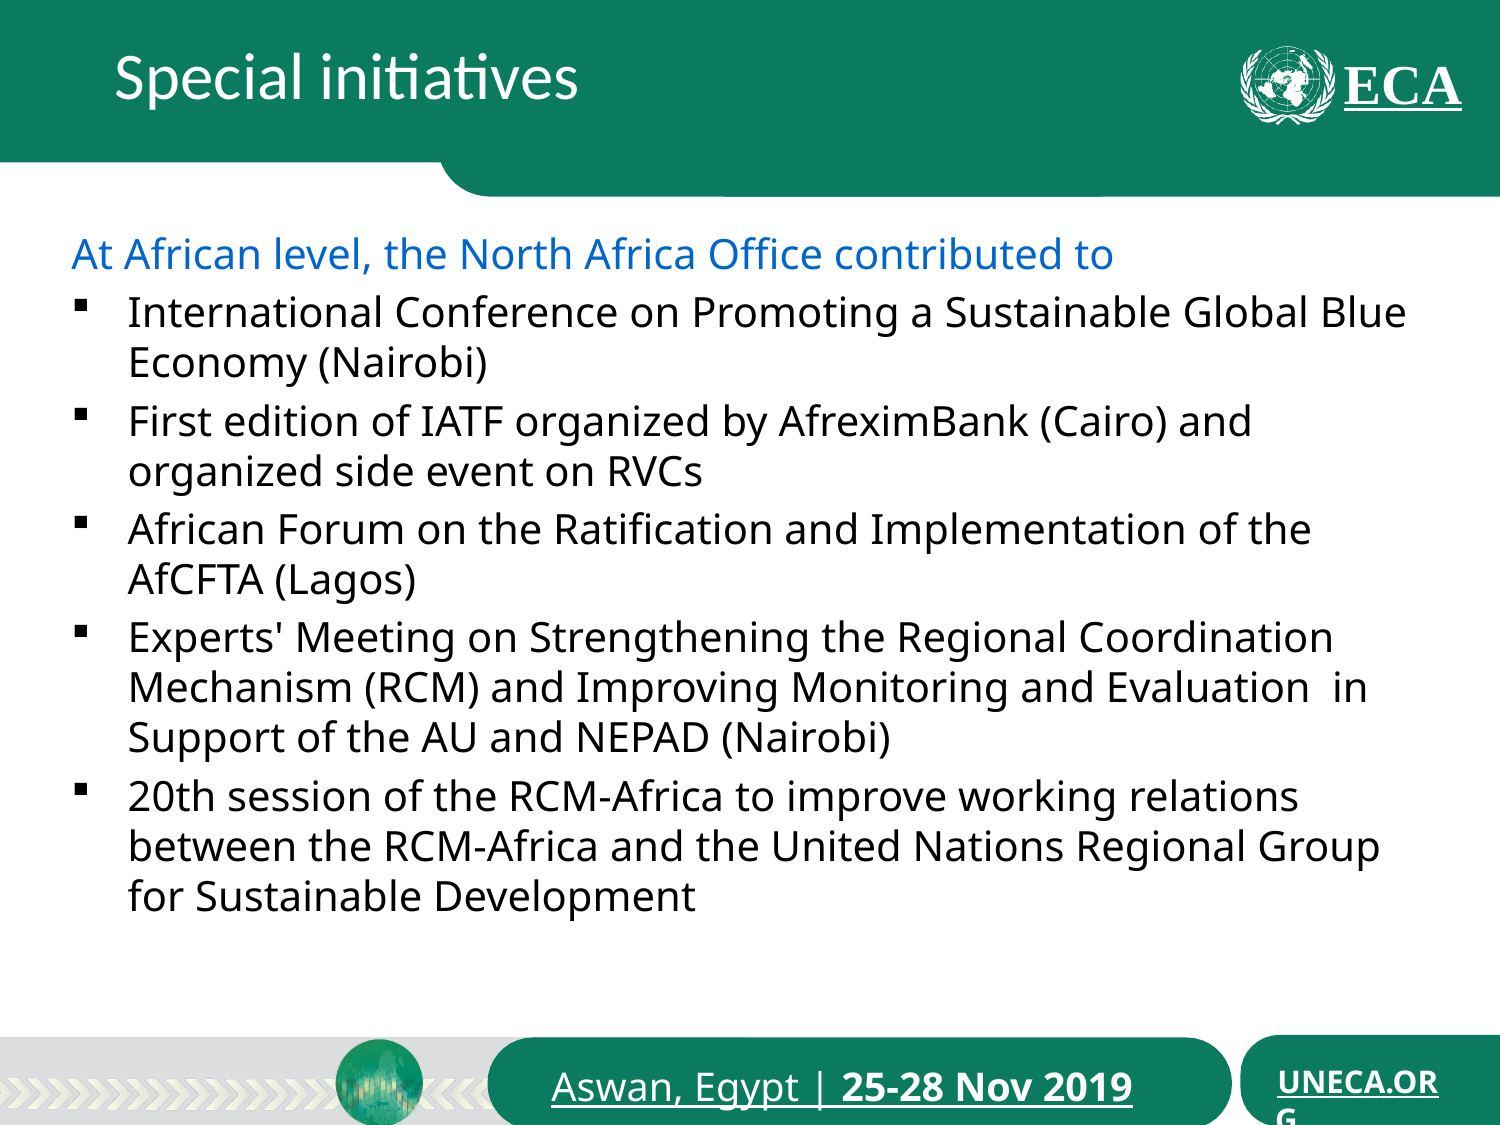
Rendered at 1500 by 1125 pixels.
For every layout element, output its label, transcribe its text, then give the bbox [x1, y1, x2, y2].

list At African level, the North Africa Office contributed to International Conference on Promoting a Sustainable Global Blue Economy (Nairobi) First edition of IATF organized by AfreximBank (Cairo) and organized side event on RVCs African Forum on the Ratification and Implementation of the AfCFTA (Lagos) Experts' Meeting on Strengthening the Regional Coordination Mechanism (RCM) and Improving Monitoring and Evaluation in Support of the AU and NEPAD (Nairobi) 20th session of the RCM-Africa to improve working relations between the RCM-Africa and the United Nations Regional Group for Sustainable Development [50, 220, 1463, 963]
picture [0, 1037, 526, 1125]
list Special initiatives [99, 24, 1425, 143]
